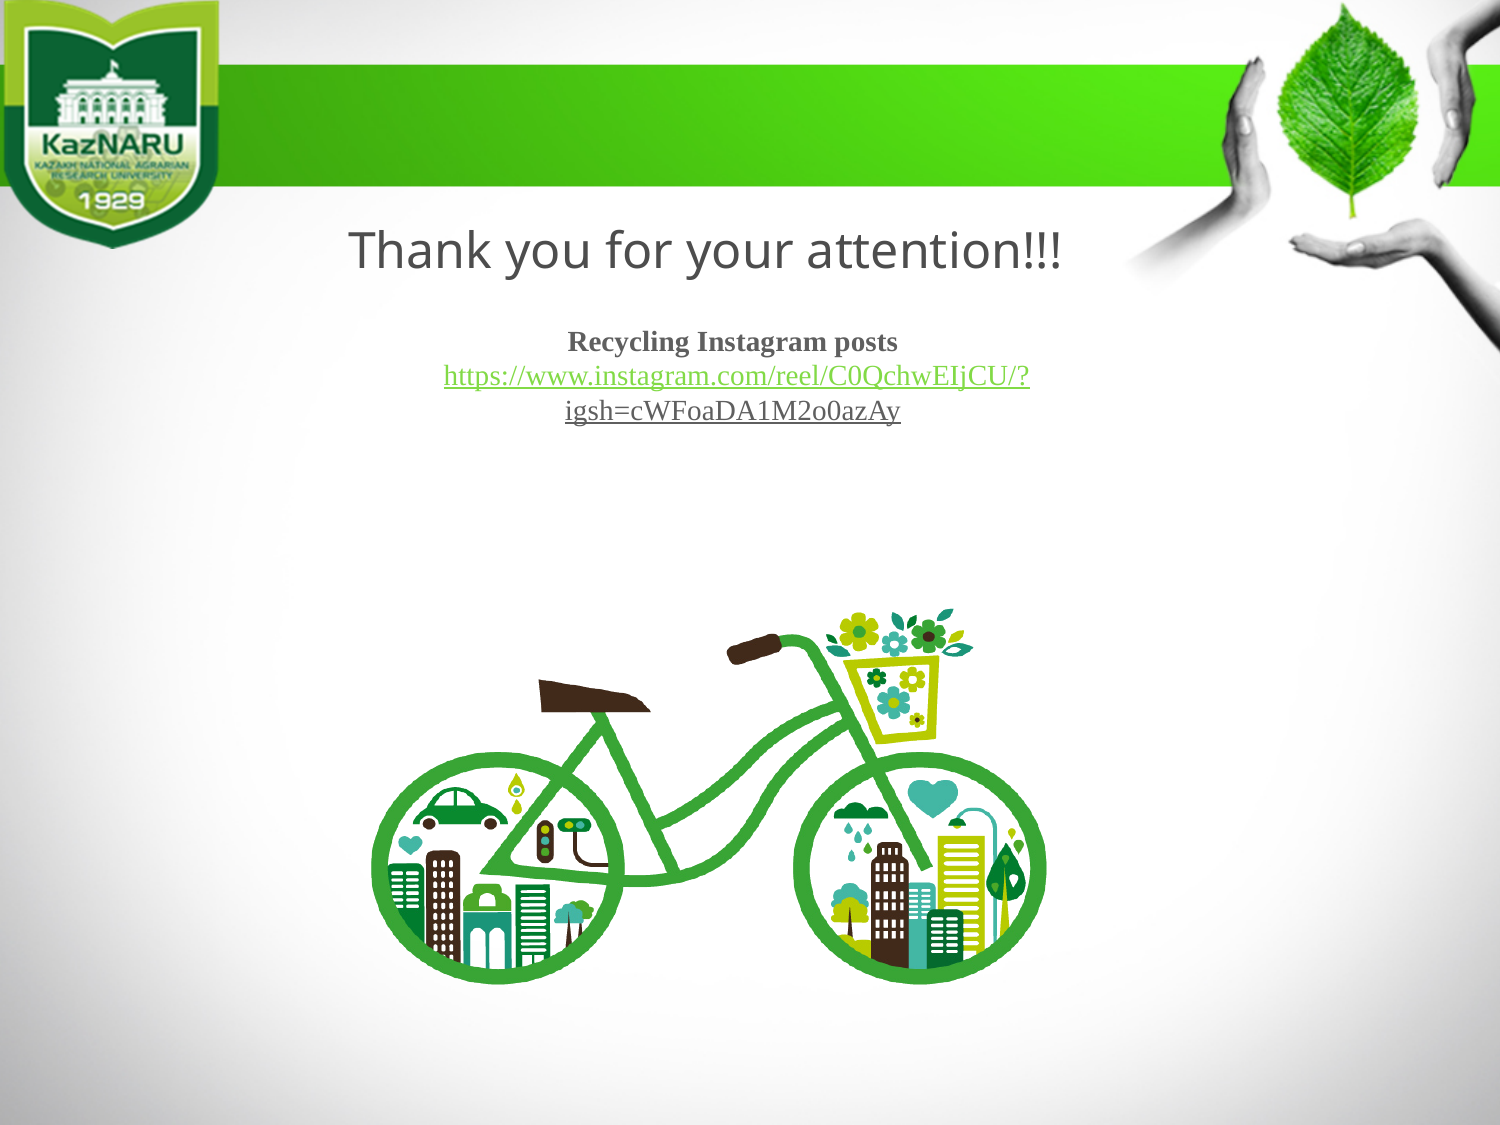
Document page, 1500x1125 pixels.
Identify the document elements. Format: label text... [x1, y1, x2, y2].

title Thank you for your attention!!! [218, 189, 1193, 309]
text_box Recycling Instagram posts https://www.instagram.com/reel/C0QchwEIjCU/?igsh=cWFoaDA1M2o0azAy [348, 314, 1125, 434]
picture [0, 0, 1500, 1125]
